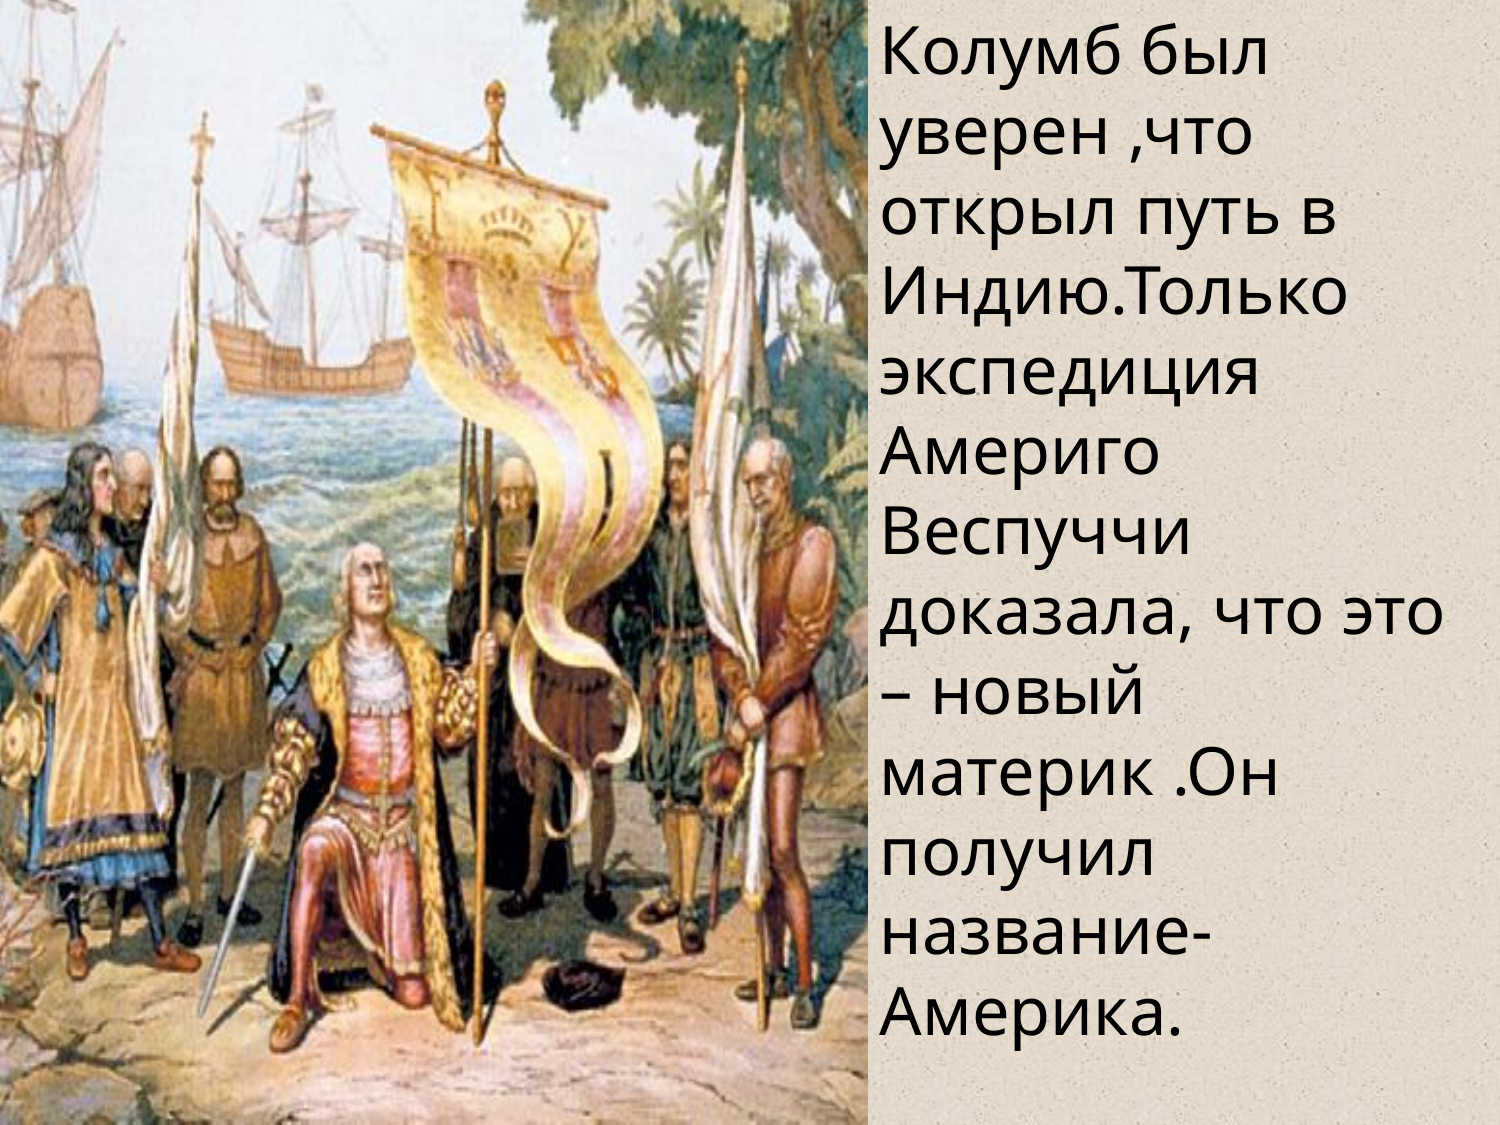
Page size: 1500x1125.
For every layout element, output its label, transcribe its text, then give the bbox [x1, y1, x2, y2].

picture [0, 0, 868, 1125]
list Колумб был уверен ,что открыл путь в Индию.Только экспедиция Америго Веспуччи доказала, что это – новый материк .Он получил название-Америка. [868, 0, 1500, 1125]
